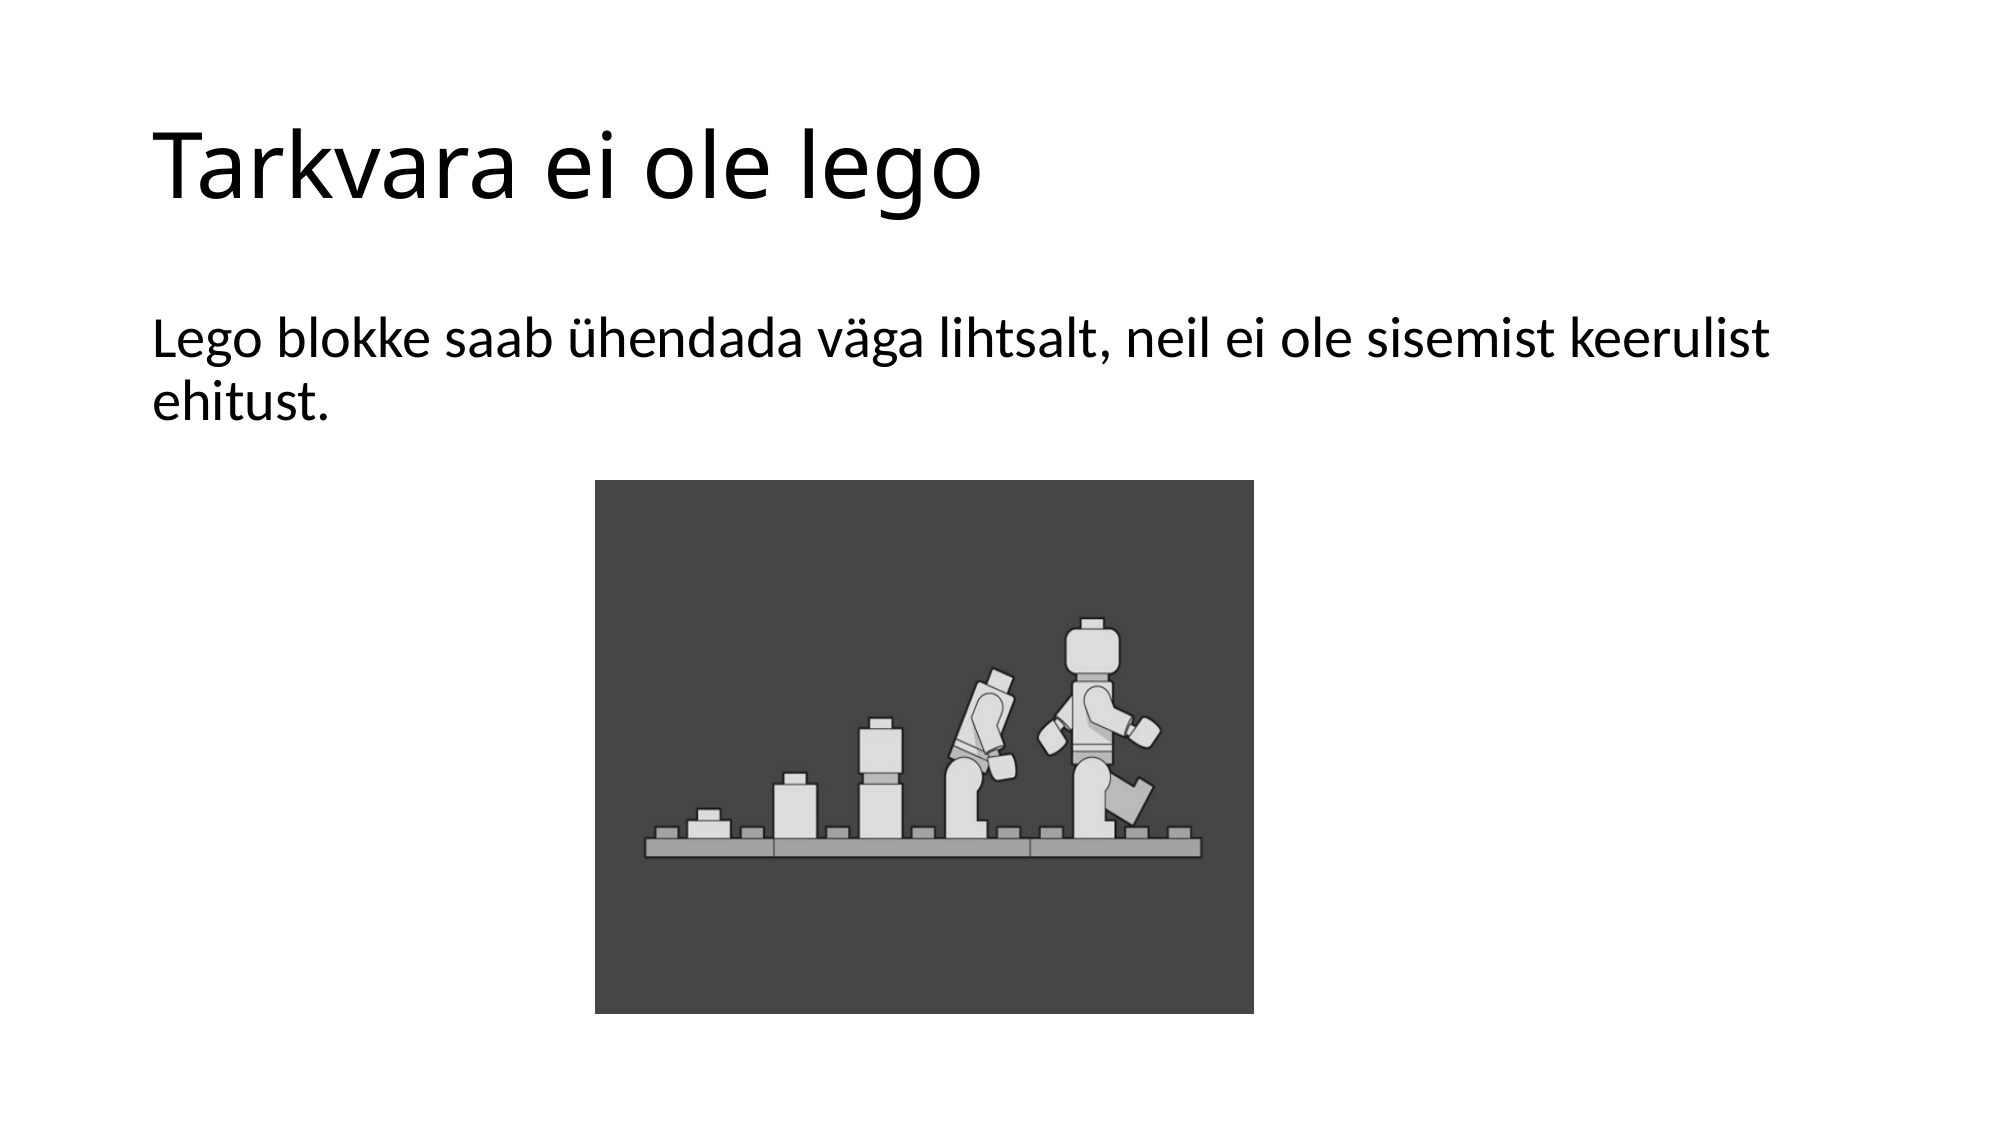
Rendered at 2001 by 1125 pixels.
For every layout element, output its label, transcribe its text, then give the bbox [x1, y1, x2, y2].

list Lego blokke saab ühendada väga lihtsalt, neil ei ole sisemist keerulist ehitust. [137, 299, 1863, 1014]
picture [595, 480, 1254, 1014]
title Tarkvara ei ole lego [137, 59, 1863, 278]
